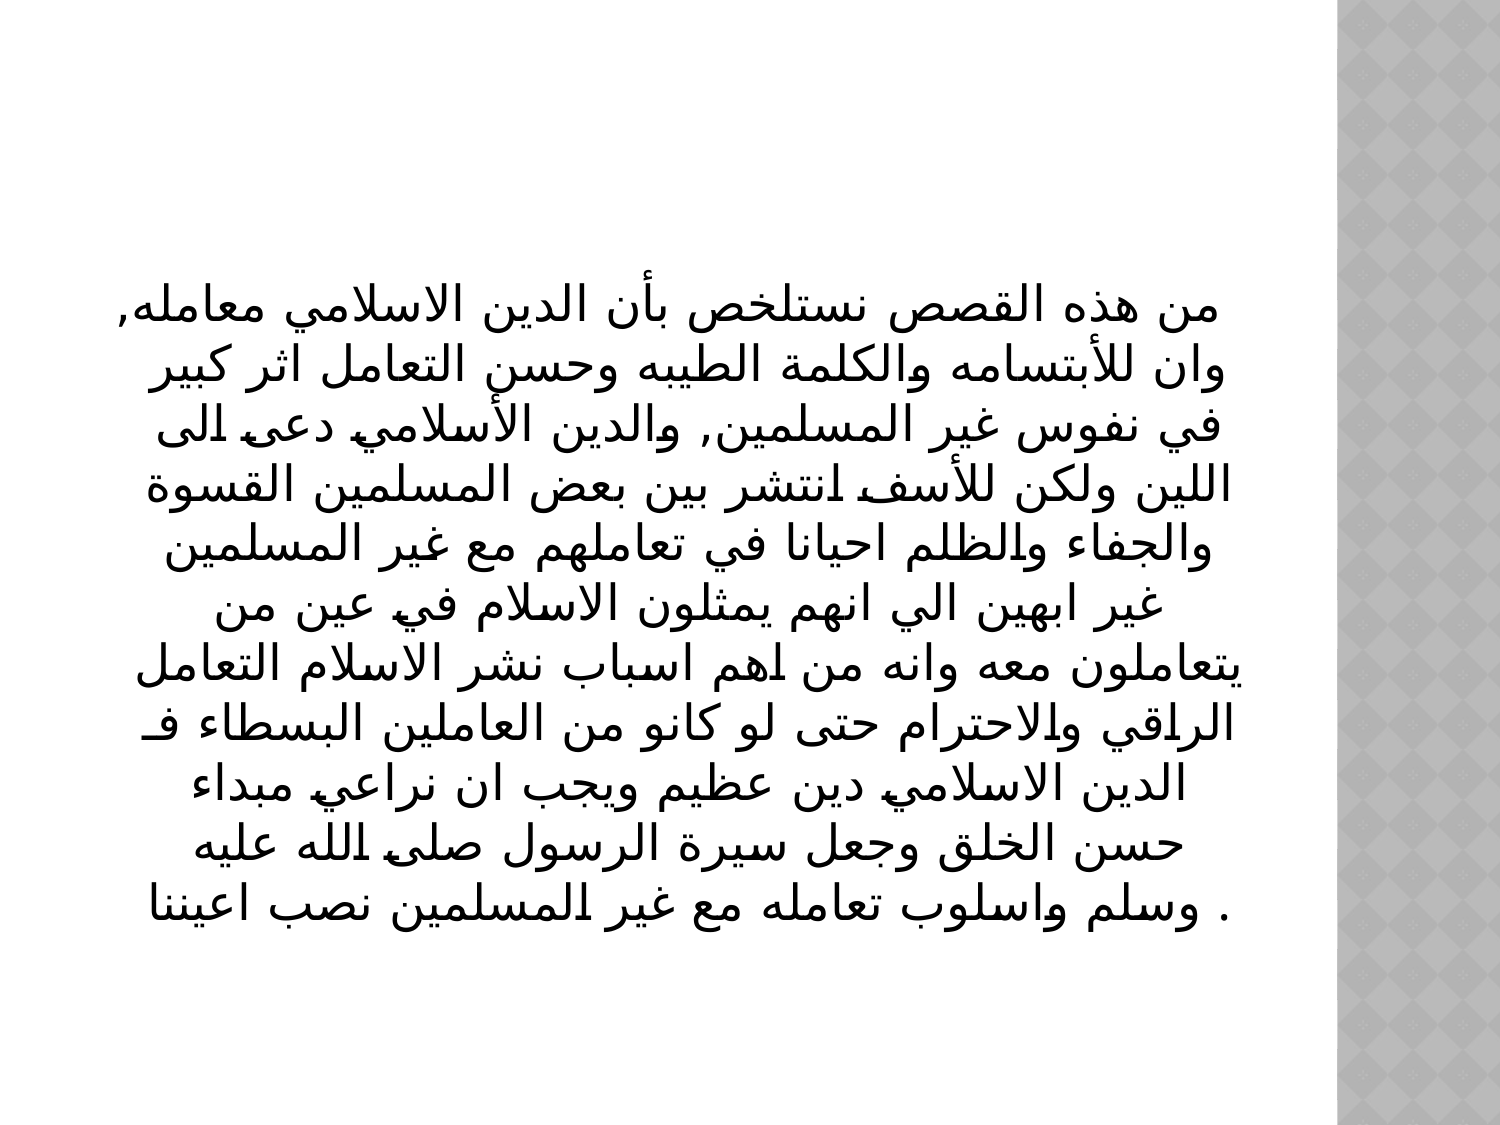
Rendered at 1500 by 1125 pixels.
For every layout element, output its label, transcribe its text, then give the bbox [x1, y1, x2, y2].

list من هذه القصص نستلخص بأن الدين الاسلامي معامله, وان للأبتسامه والكلمة الطيبه وحسن التعامل اثر كبير في نفوس غير المسلمين, والدين الأسلامي دعى الى اللين ولكن للأسف انتشر بين بعض المسلمين القسوة والجفاء والظلم احيانا في تعاملهم مع غير المسلمين غير ابهين الي انهم يمثلون الاسلام في عين من يتعاملون معه وانه من اهم اسباب نشر الاسلام التعامل الراقي والاحترام حتى لو كانو من العاملين البسطاء فـ الدين الاسلامي دين عظيم ويجب ان نراعي مبداء حسن الخلق وجعل سيرة الرسول صلى الله عليه وسلم واسلوب تعامله مع غير المسلمين نصب اعيننا . [75, 264, 1263, 1059]
